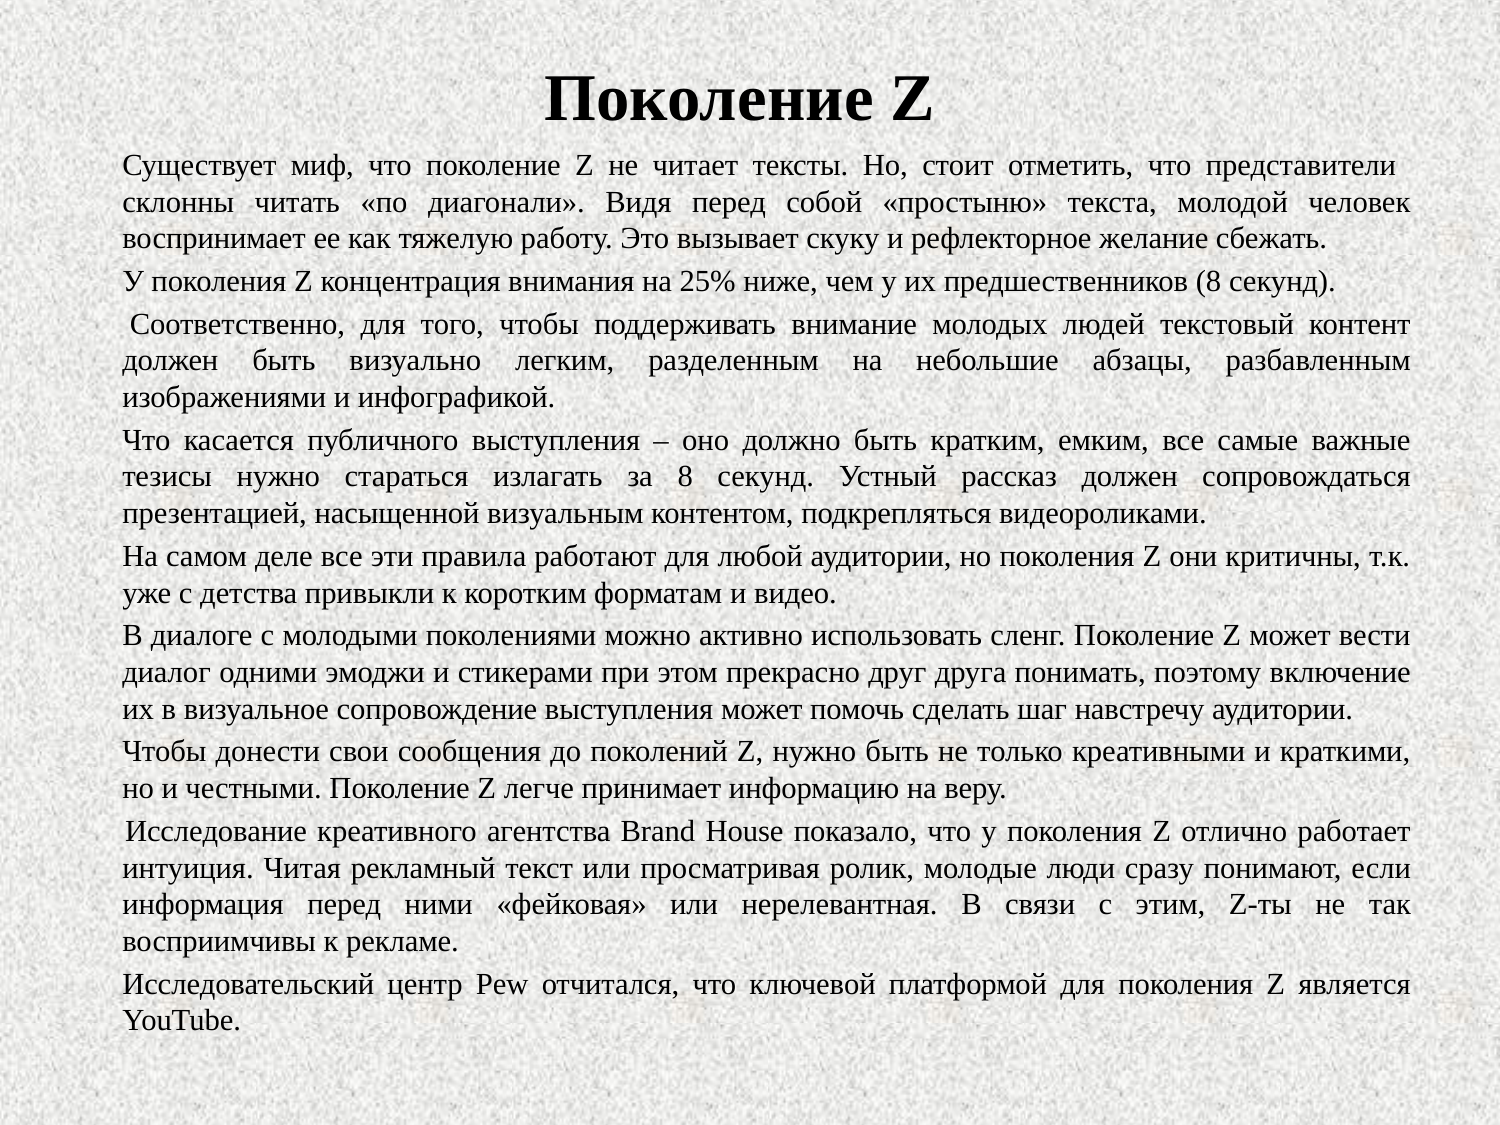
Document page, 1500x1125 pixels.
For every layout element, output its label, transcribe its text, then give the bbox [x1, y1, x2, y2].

title Поколение Z [64, 30, 1415, 137]
list Существует миф, что поколение Z не читает тексты. Но, стоит отметить, что представители склонны читать «по диагонали». Видя перед собой «простыню» текста, молодой человек воспринимает ее как тяжелую работу. Это вызывает скуку и рефлекторное желание сбежать. У поколения Z концентрация внимания на 25% ниже, чем у их предшественников (8 секунд). Соответственно, для того, чтобы поддерживать внимание молодых людей текстовый контент должен быть визуально легким, разделенным на небольшие абзацы, разбавленным изображениями и инфографикой. Что касается публичного выступления – оно должно быть кратким, емким, все самые важные тезисы нужно стараться излагать за 8 секунд. Устный рассказ должен сопровождаться презентацией, насыщенной визуальным контентом, подкрепляться видеороликами. На самом деле все эти правила работают для любой аудитории, но поколения Z они критичны, т.к. уже с детства привыкли к коротким форматам и видео. В диалоге с молодыми поколениями можно активно использовать сленг. Поколение Z может вести диалог одними эмоджи и стикерами при этом прекрасно друг друга понимать, поэтому включение их в визуальное сопровождение выступления может помочь сделать шаг навстречу аудитории. Чтобы донести свои сообщения до поколений Z, нужно быть не только креативными и краткими, но и честными. Поколение Z легче принимает информацию на веру. Исследование креативного агентства Brand House показало, что у поколения Z отлично работает интуиция. Читая рекламный текст или просматривая ролик, молодые люди сразу понимают, если информация перед ними «фейковая» или нерелевантная. В связи с этим, Z-ты не так восприимчивы к рекламе. Исследовательский центр Pew отчитался, что ключевой платформой для поколения Z является YouTube. [29, 137, 1425, 1090]
picture [0, 0, 1500, 1125]
